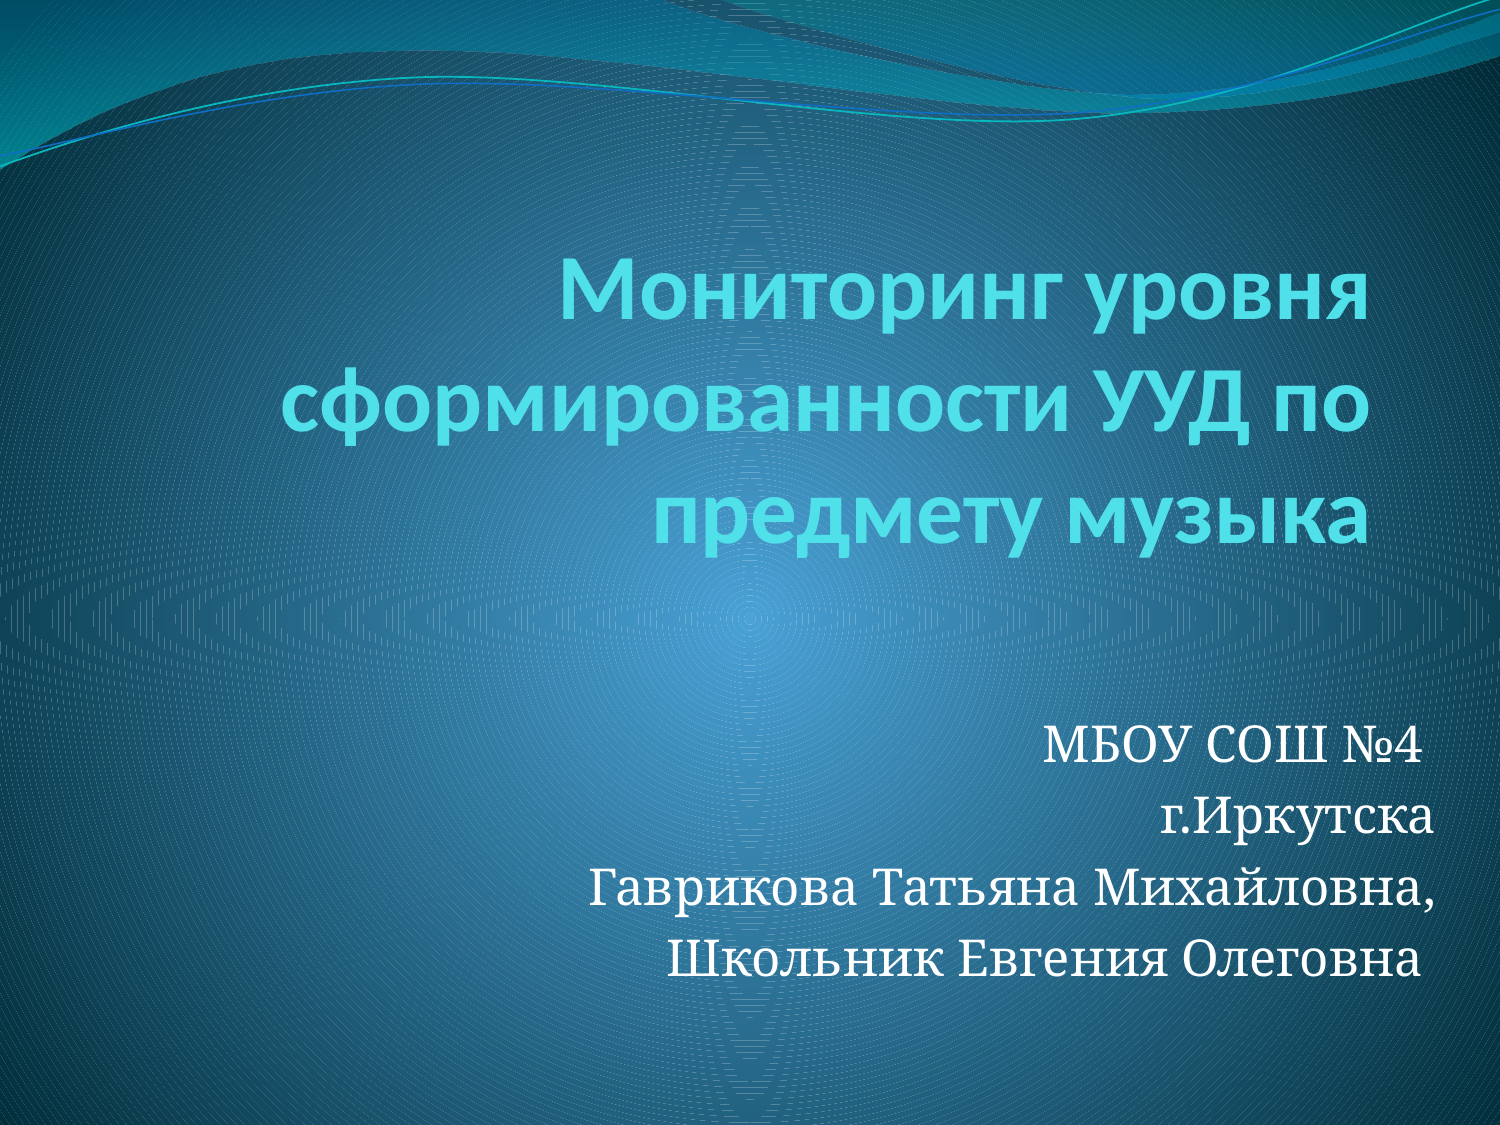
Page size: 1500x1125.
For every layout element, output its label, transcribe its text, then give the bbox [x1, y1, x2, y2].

subtitle МБОУ СОШ №4 г.Иркутска Гаврикова Татьяна Михайловна, Школьник Евгения Олеговна [584, 704, 1447, 1059]
title Мониторинг уровня сформированности УУД по предмету музыка [87, 224, 1376, 563]
